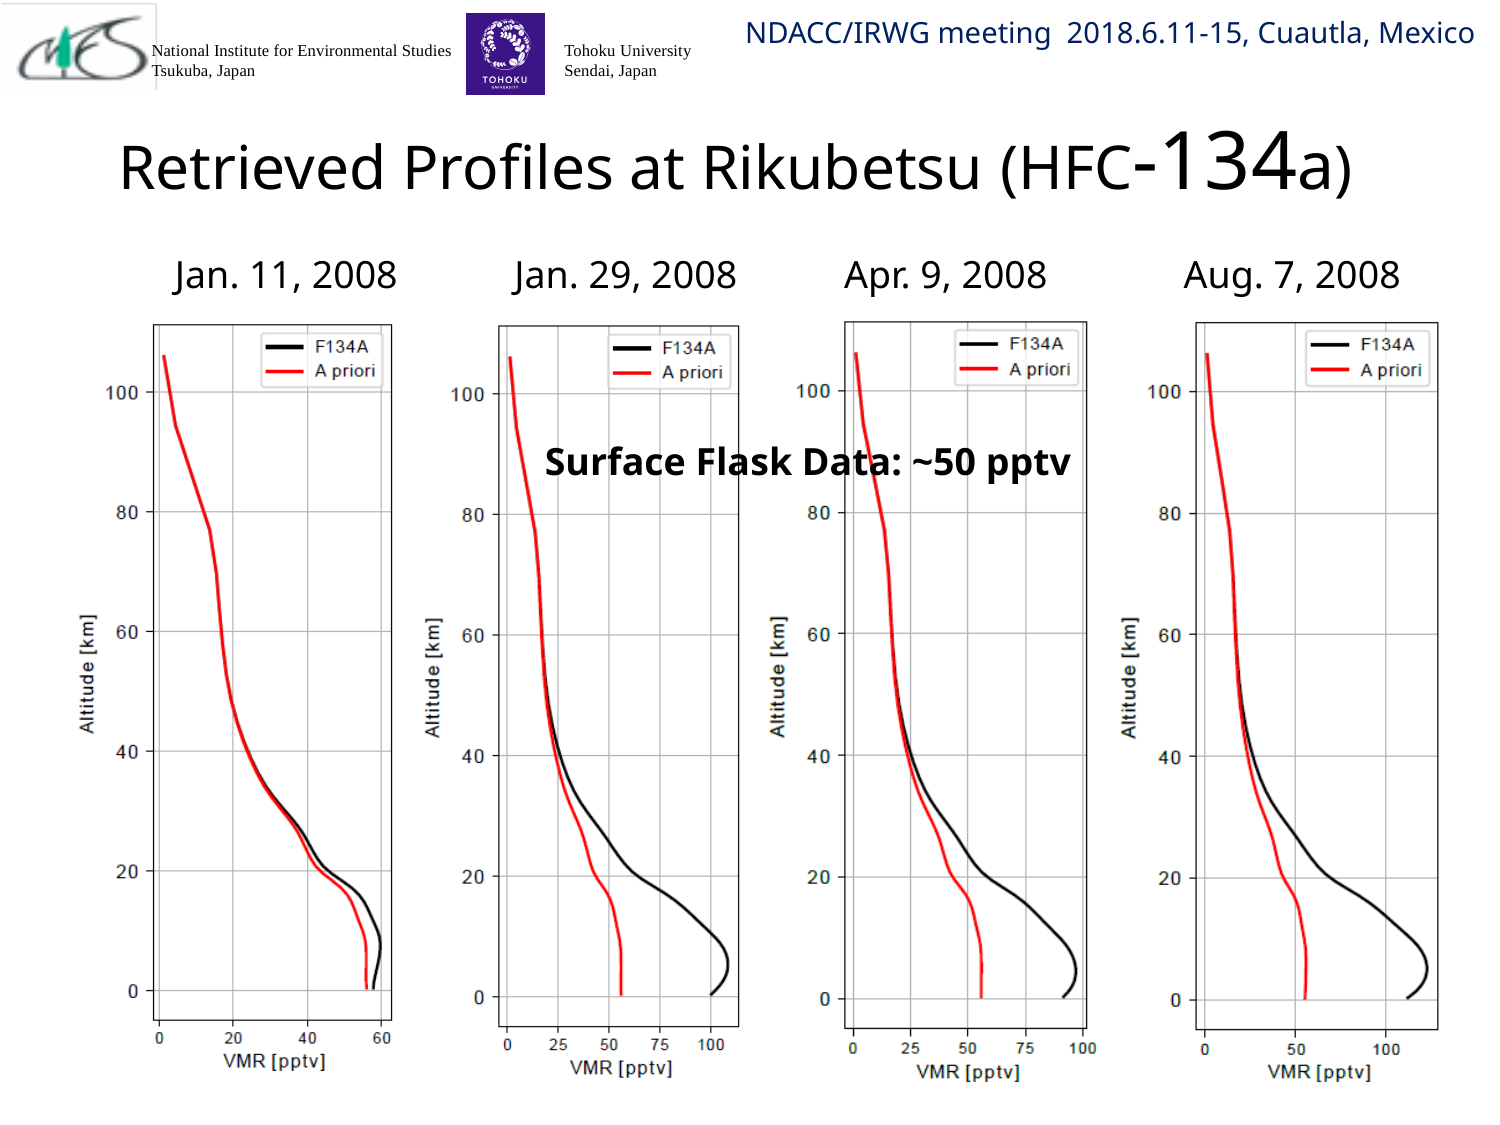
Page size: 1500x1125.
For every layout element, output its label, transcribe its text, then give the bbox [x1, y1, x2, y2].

picture [466, 13, 545, 72]
picture [1115, 316, 1445, 1085]
slide_number 25 [1059, 1042, 1397, 1103]
text_box Surface Flask Data: ~50 pptv [750, 430, 765, 491]
picture [415, 314, 750, 1085]
text_box Jan. 11, 2008 Jan. 29, 2008 Apr. 9, 2008 Aug. 7, 2008 [160, 243, 1418, 304]
picture [765, 314, 1100, 1085]
title Retrieved Profiles at Rikubetsu (HFC-134a) [103, 72, 1397, 256]
picture [1, 2, 160, 90]
picture [76, 314, 405, 1078]
